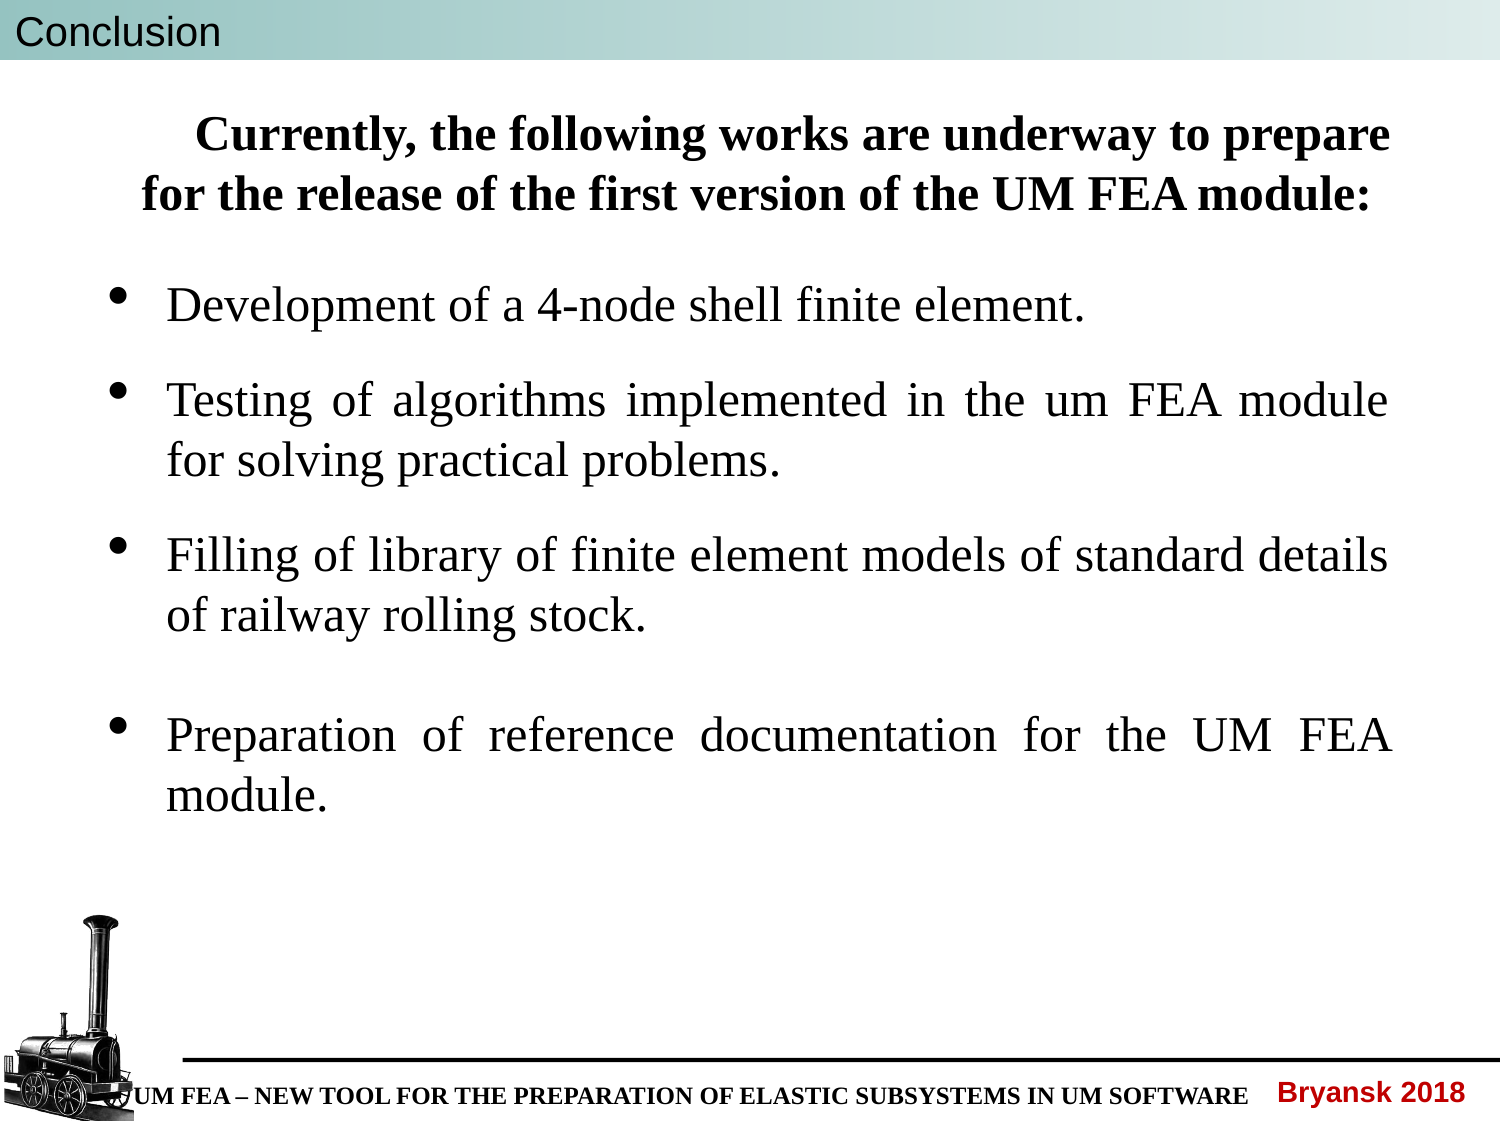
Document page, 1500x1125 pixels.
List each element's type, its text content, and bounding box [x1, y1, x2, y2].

text_box Development of a 4-node shell finite element. Testing of algorithms implemented in the um FEA module for solving practical problems. Filling of library of finite element models of standard details of railway rolling stock. Preparation of reference documentation for the UM FEA module. [95, 263, 1405, 829]
text_box Currently, the following works are underway to prepare for the release of the first version of the UM FEA module: [81, 93, 1433, 229]
picture [4, 911, 134, 1121]
text_box Conclusion [0, 1, 1500, 60]
